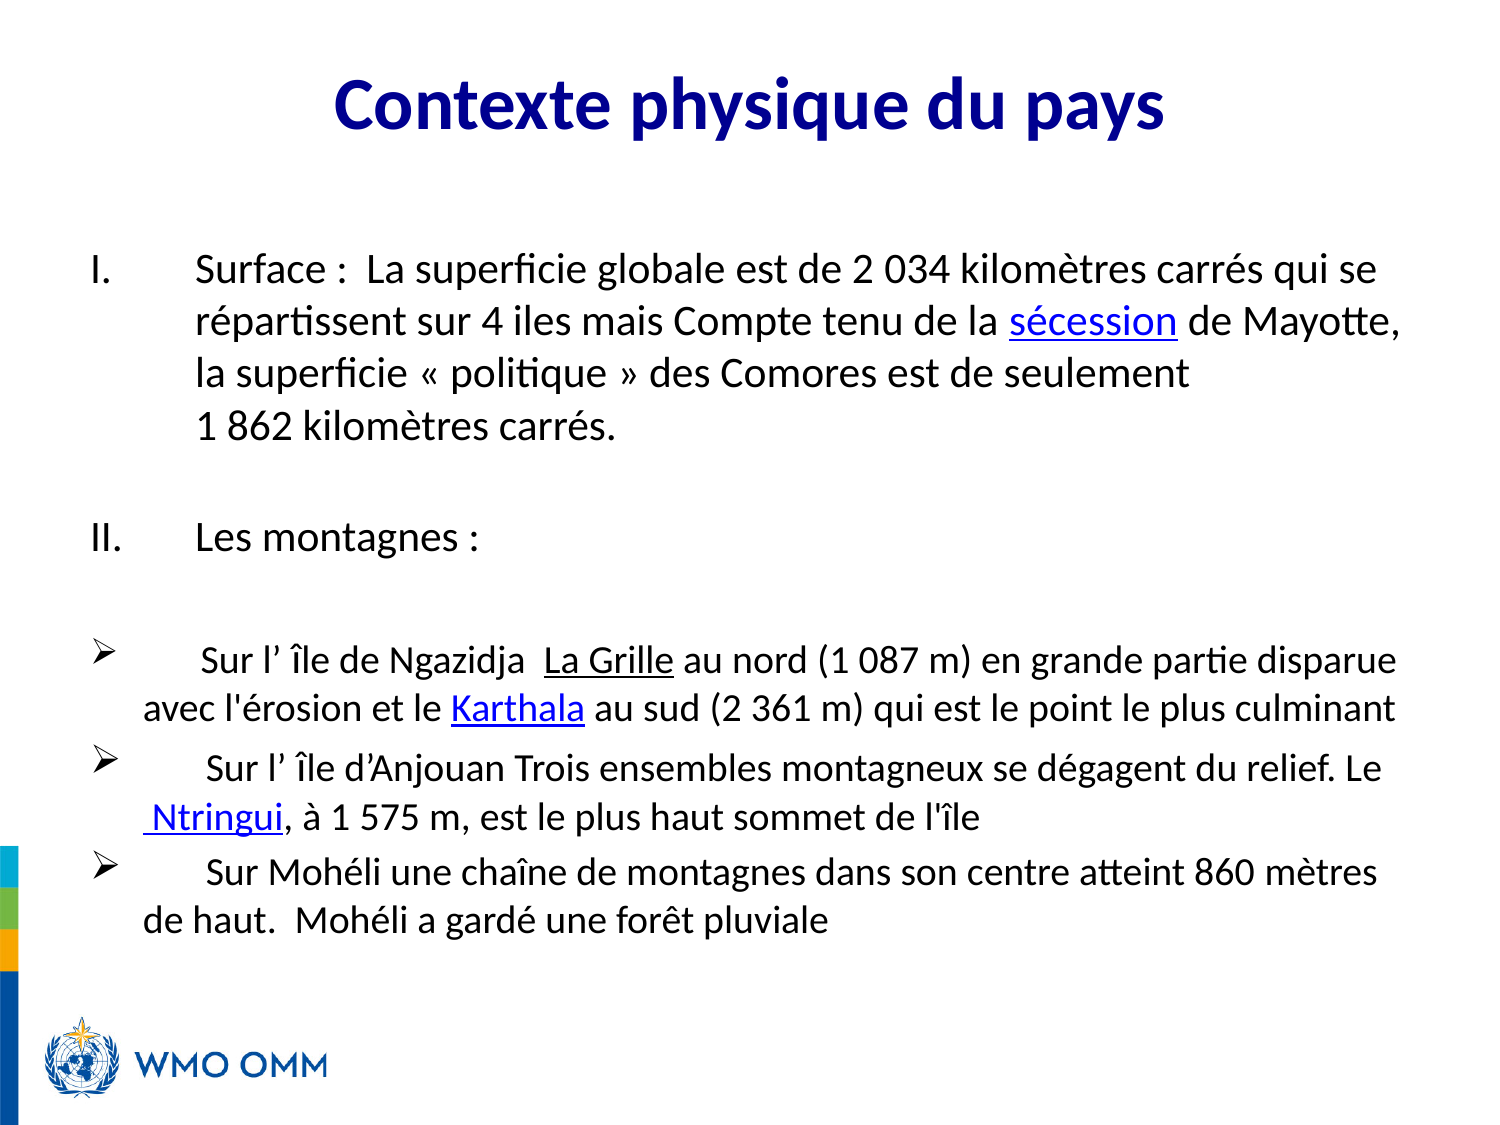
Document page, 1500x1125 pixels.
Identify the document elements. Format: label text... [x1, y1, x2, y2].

list Surface : La superficie globale est de 2 034 kilomètres carrés qui se répartissent sur 4 iles mais Compte tenu de la sécession de Mayotte, la superficie « politique » des Comores est de seulement 1 862 kilomètres carrés. Les montagnes : Sur l’ île de Ngazidja La Grille au nord (1 087 m) en grande partie disparue avec l'érosion et le Karthala au sud (2 361 m) qui est le point le plus culminant Sur l’ île d’Anjouan Trois ensembles montagneux se dégagent du relief. Le Ntringui, à 1 575 m, est le plus haut sommet de l'île Sur Mohéli une chaîne de montagnes dans son centre atteint 860 mètres de haut. Mohéli a gardé une forêt pluviale [75, 232, 1425, 1005]
picture [0, 845, 327, 1125]
title Contexte physique du pays [75, 45, 1425, 232]
